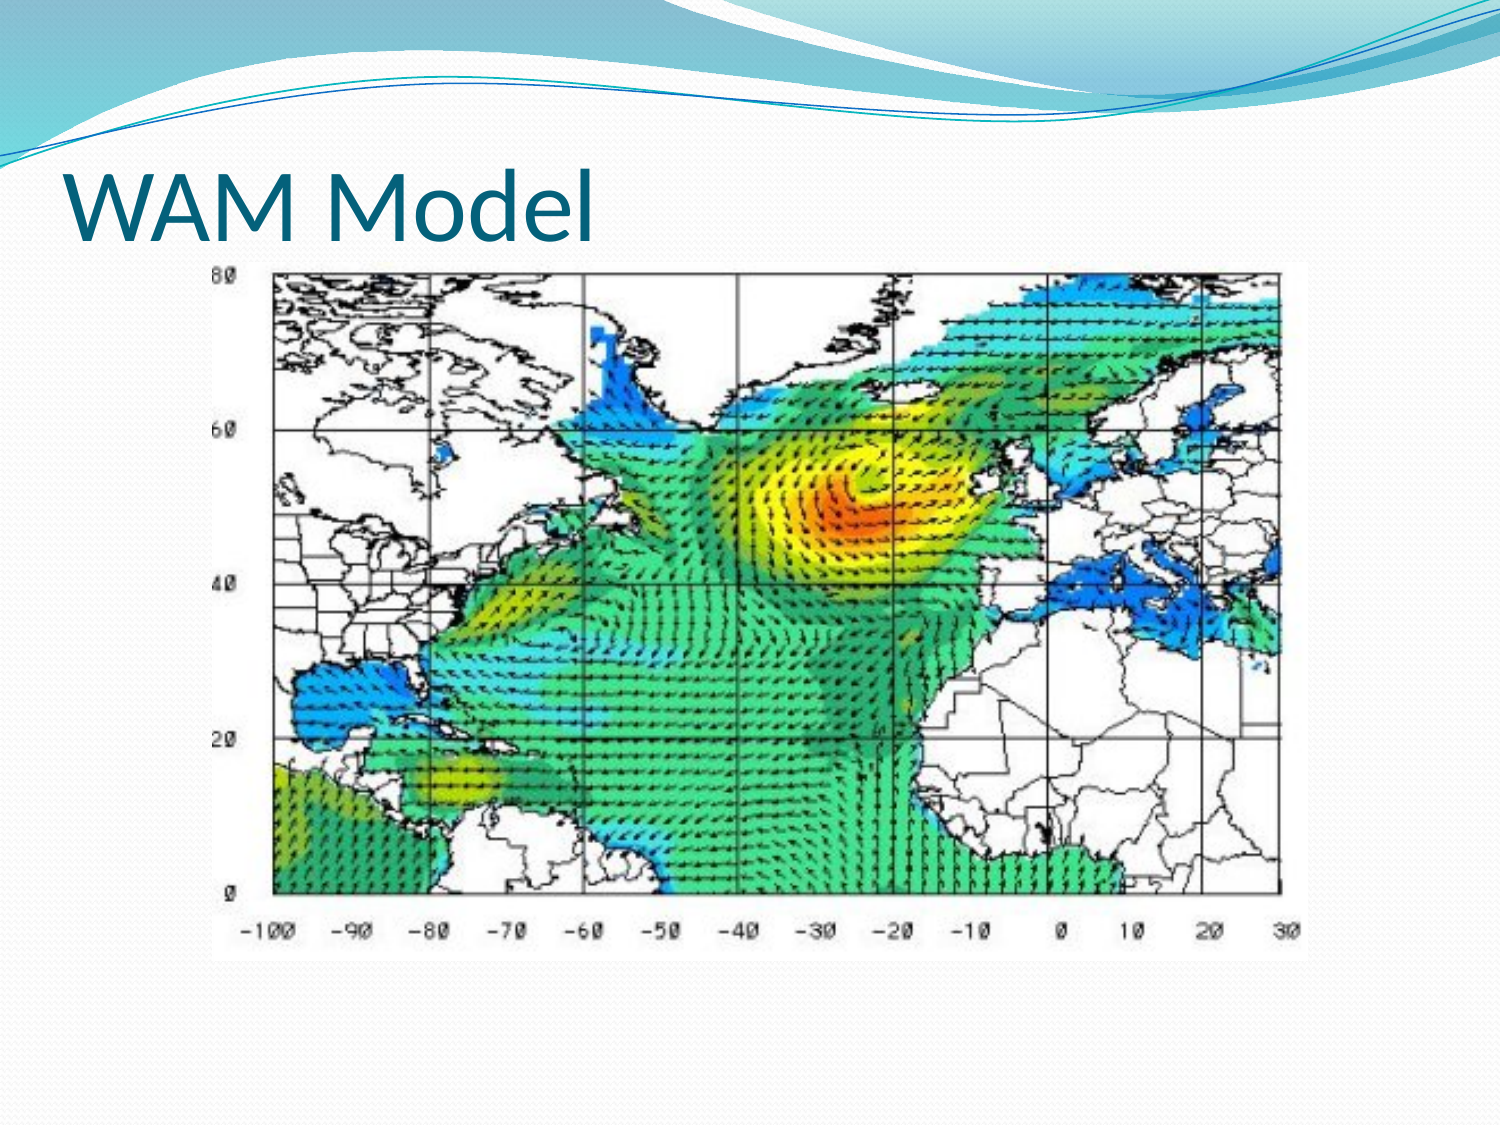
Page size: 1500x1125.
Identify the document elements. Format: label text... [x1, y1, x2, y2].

picture [212, 262, 1308, 961]
title WAM Model [62, 75, 1425, 263]
